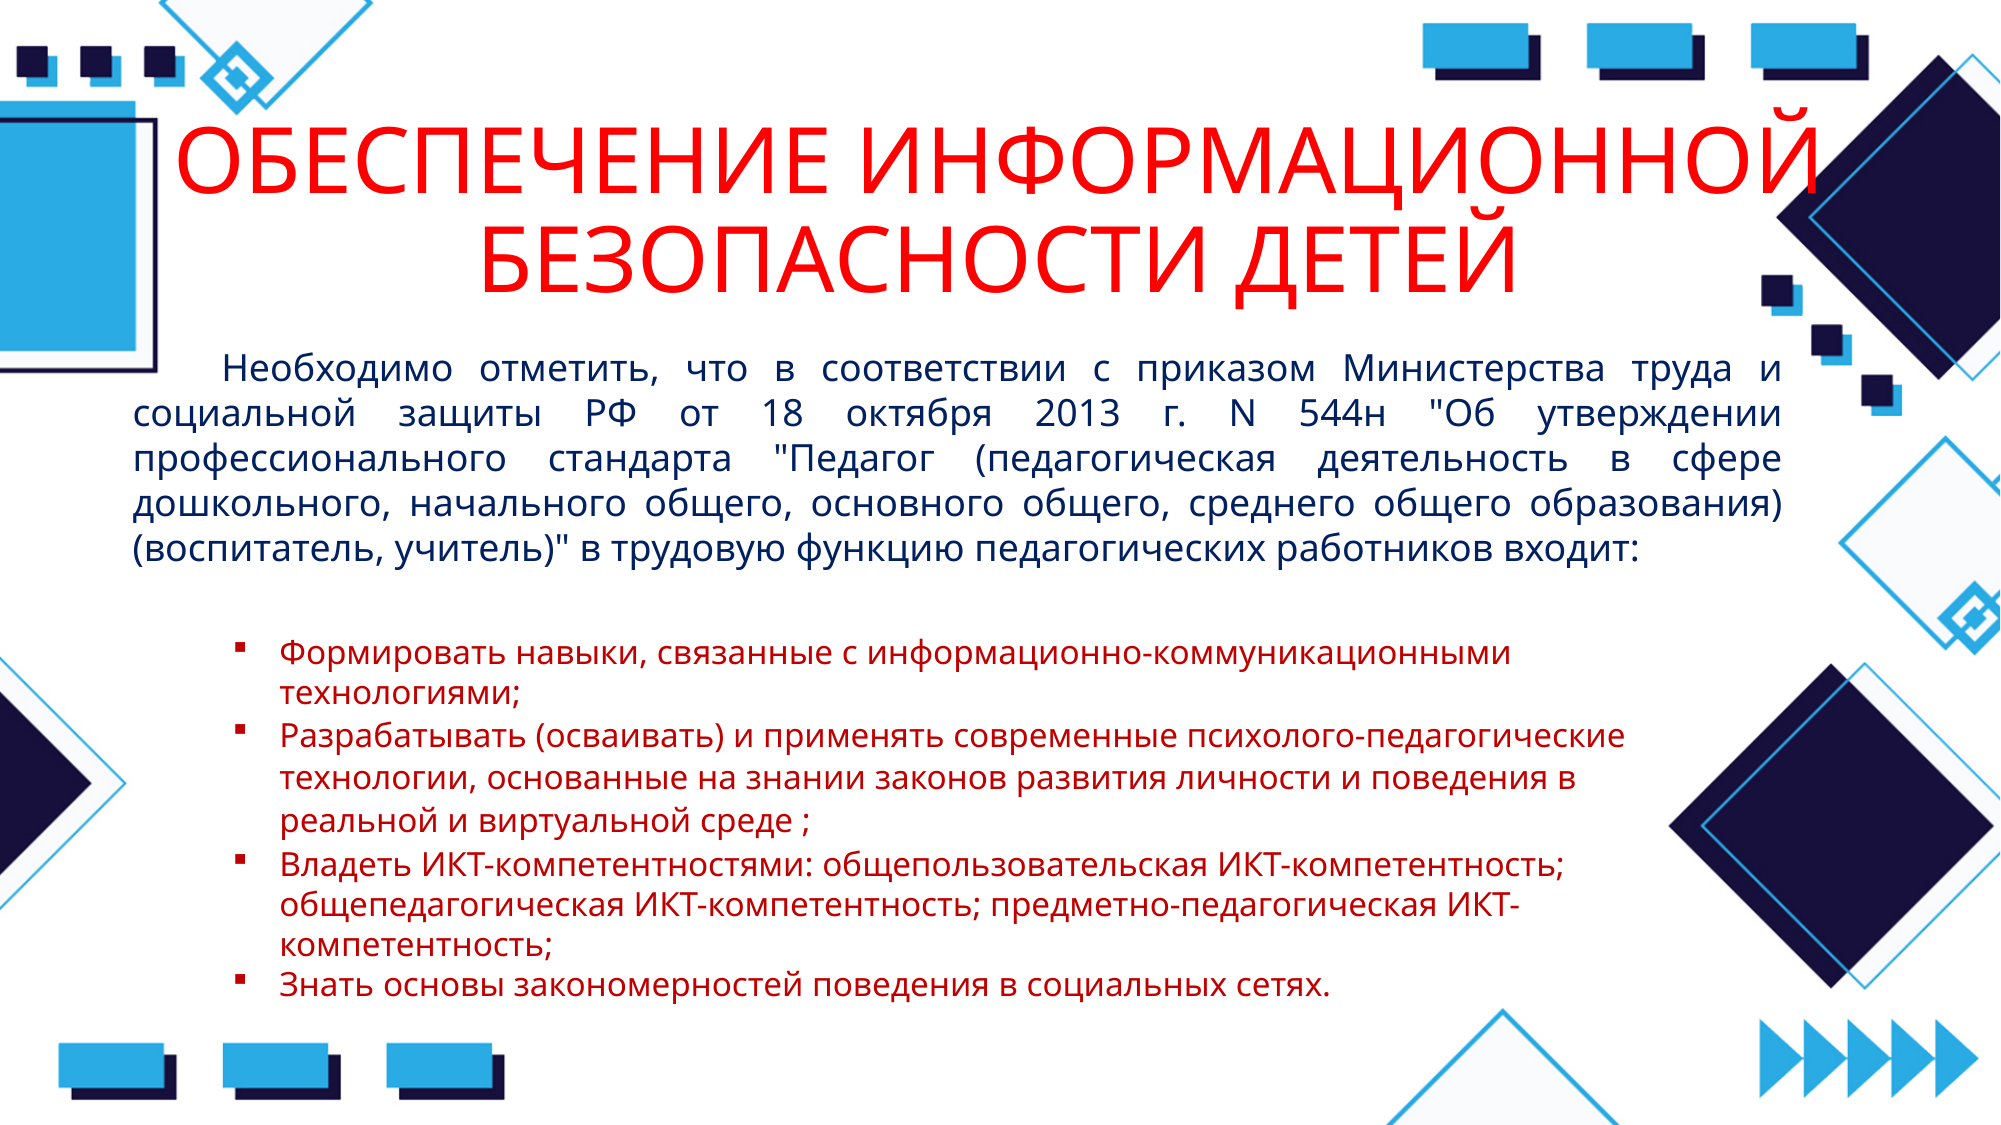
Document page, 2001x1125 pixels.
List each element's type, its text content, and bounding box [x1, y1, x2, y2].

picture [0, 0, 2001, 1125]
text_box Формировать навыки, связанные с информационно-коммуникационными технологиями; Разрабатывать (осваивать) и применять современные психолого-педагогические технологии, основанные на знании законов развития личности и поведения в реальной и виртуальной среде ; Владеть ИКТ-компетентностями: общепользовательская ИКТ-компетентность; общепедагогическая ИКТ-компетентность; предметно-педагогическая ИКТ-компетентность; Знать основы закономерностей поведения в социальных сетях. [217, 623, 1746, 1011]
title ОБЕСПЕЧЕНИЕ ИНФОРМАЦИОННОЙ БЕЗОПАСНОСТИ ДЕТЕЙ [137, 105, 1863, 323]
text_box Необходимо отметить, что в соответствии с приказом Министерства труда и социальной защиты РФ от 18 октября 2013 г. N 544н "Об утверждении профессионального стандарта "Педагог (педагогическая деятельность в сфере дошкольного, начального общего, основного общего, среднего общего образования) (воспитатель, учитель)" в трудовую функцию педагогических работников входит: [117, 336, 1799, 576]
